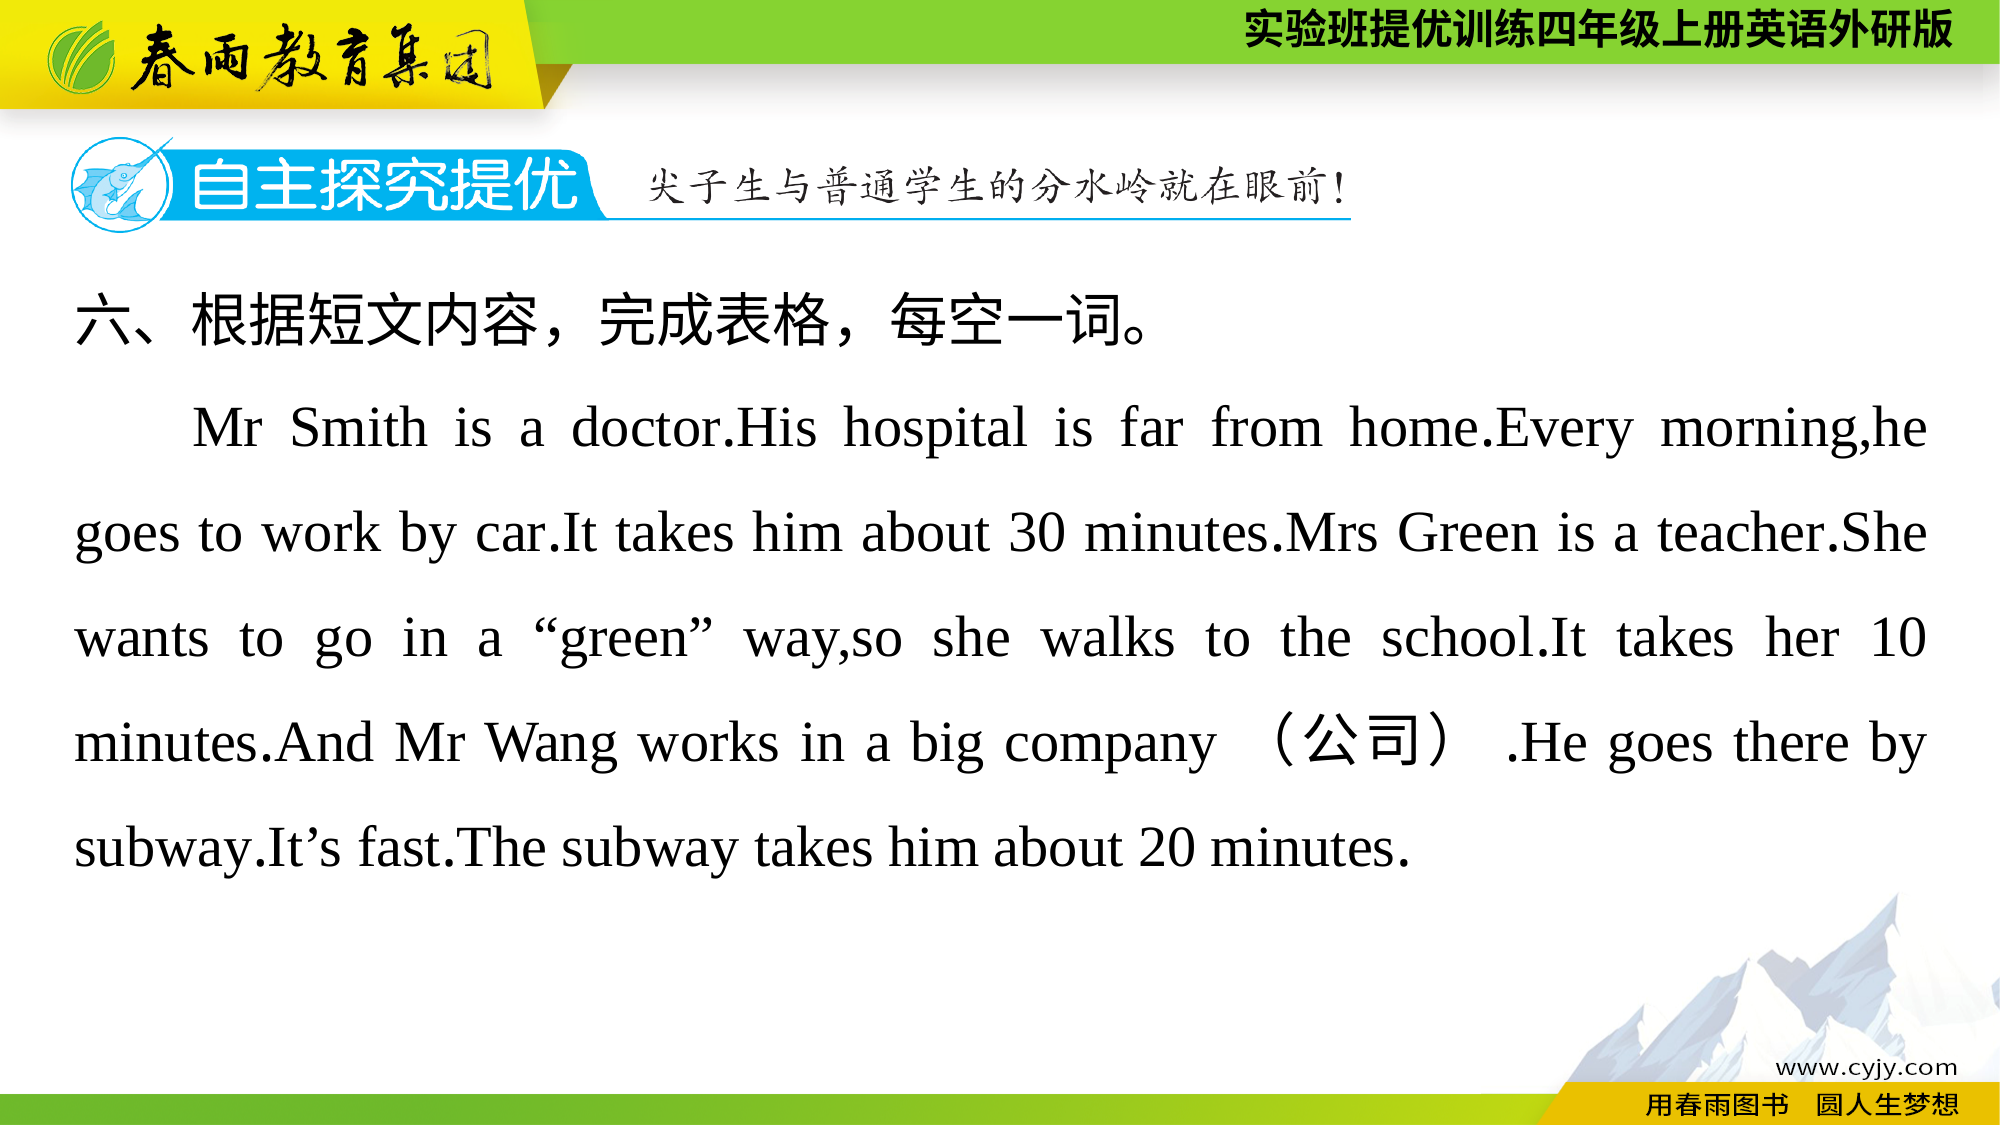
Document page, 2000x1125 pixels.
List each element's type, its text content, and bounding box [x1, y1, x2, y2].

picture [0, 0, 2000, 1125]
list 六、根据短文内容，完成表格，每空一词。 Mr Smith is a doctor.His hospital is far from home.Every morning,he goes to work by car.It takes him about 30 minutes.Mrs Green is a teacher.She wants to go in a “green” way,so she walks to the school.It takes her 10 minutes.And Mr Wang works in a big company（公司）.He goes there by subway.It’s fast.The subway takes him about 20 minutes. [59, 240, 1944, 879]
